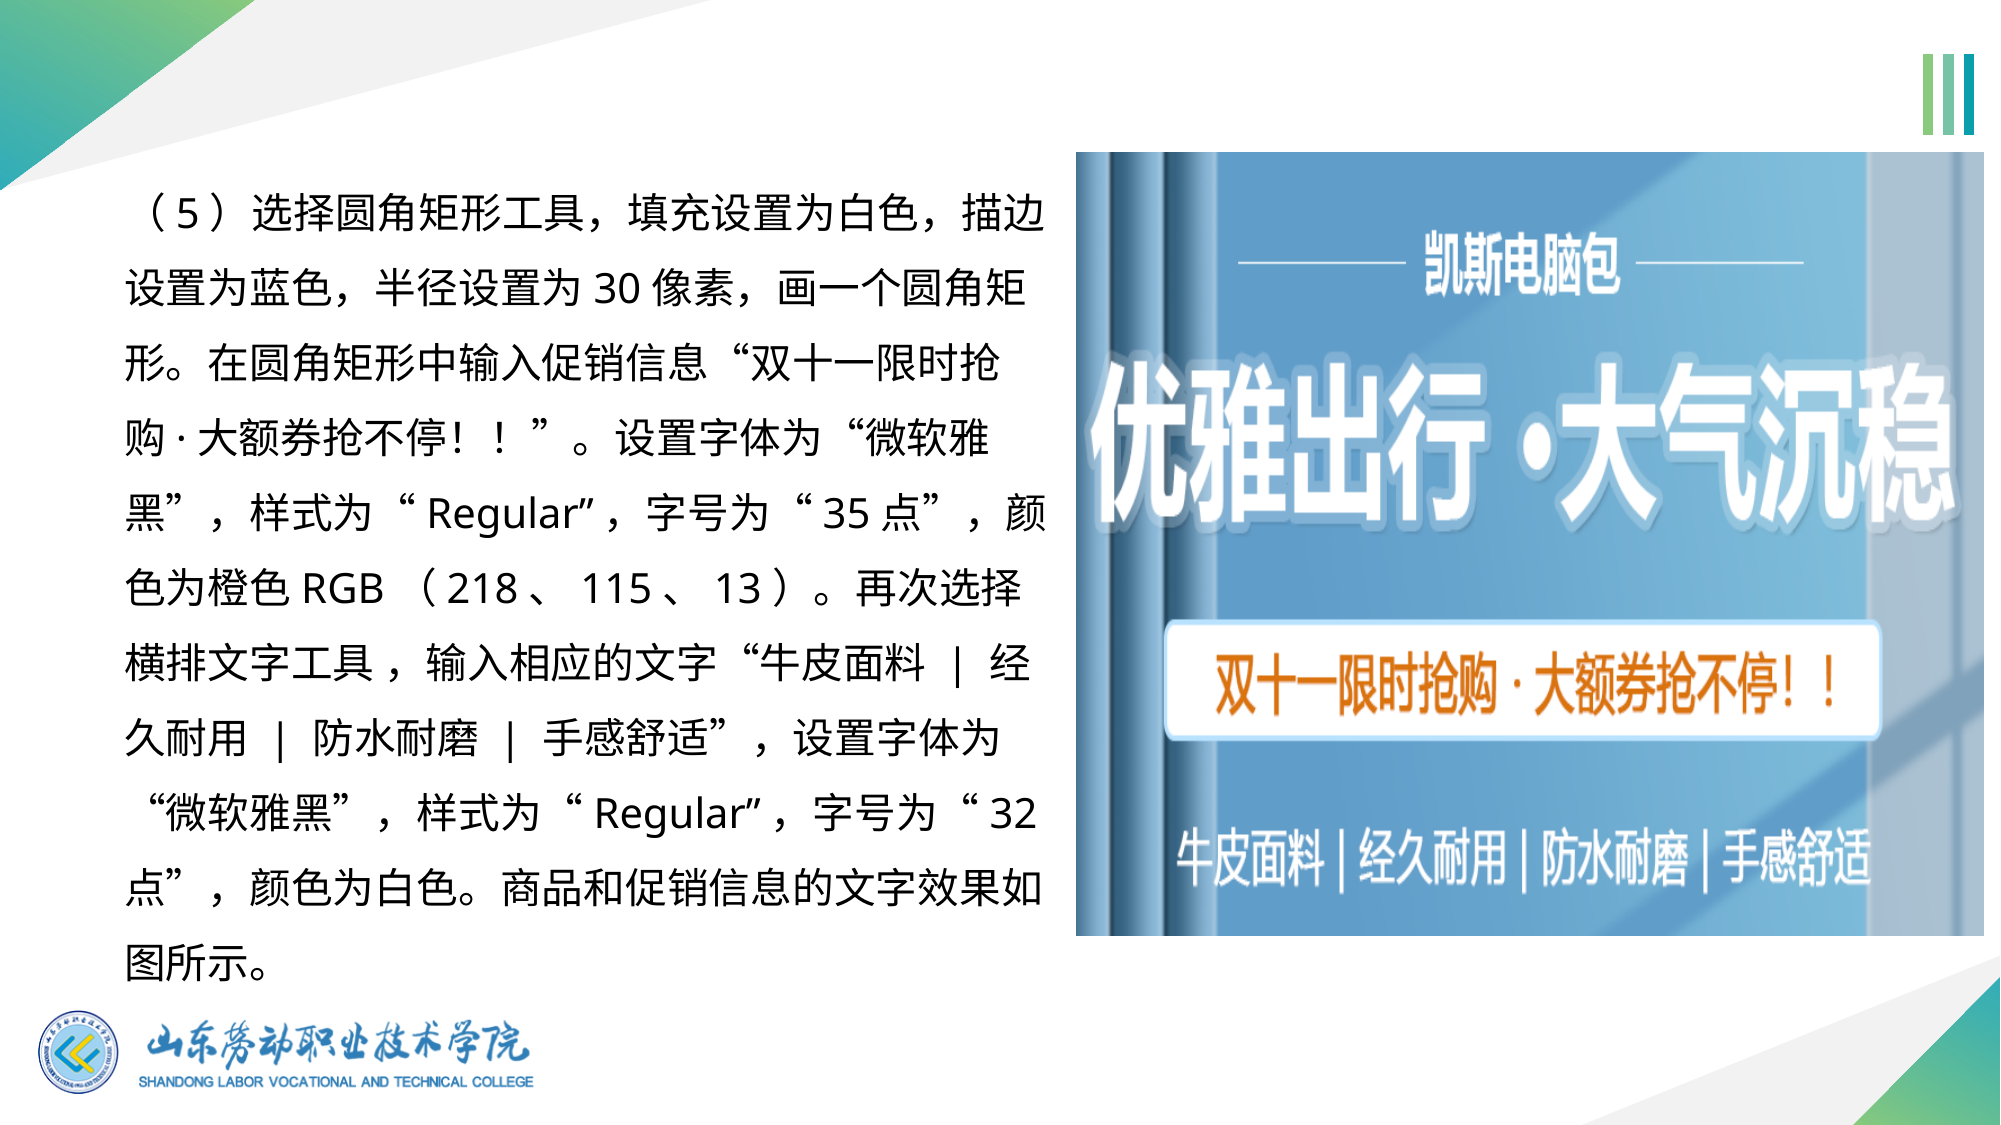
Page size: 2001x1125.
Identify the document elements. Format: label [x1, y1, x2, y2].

picture [1076, 152, 1984, 936]
text_box [0, 0, 2000, 1125]
text_box [1928, 54, 1969, 136]
picture [38, 1010, 550, 1094]
